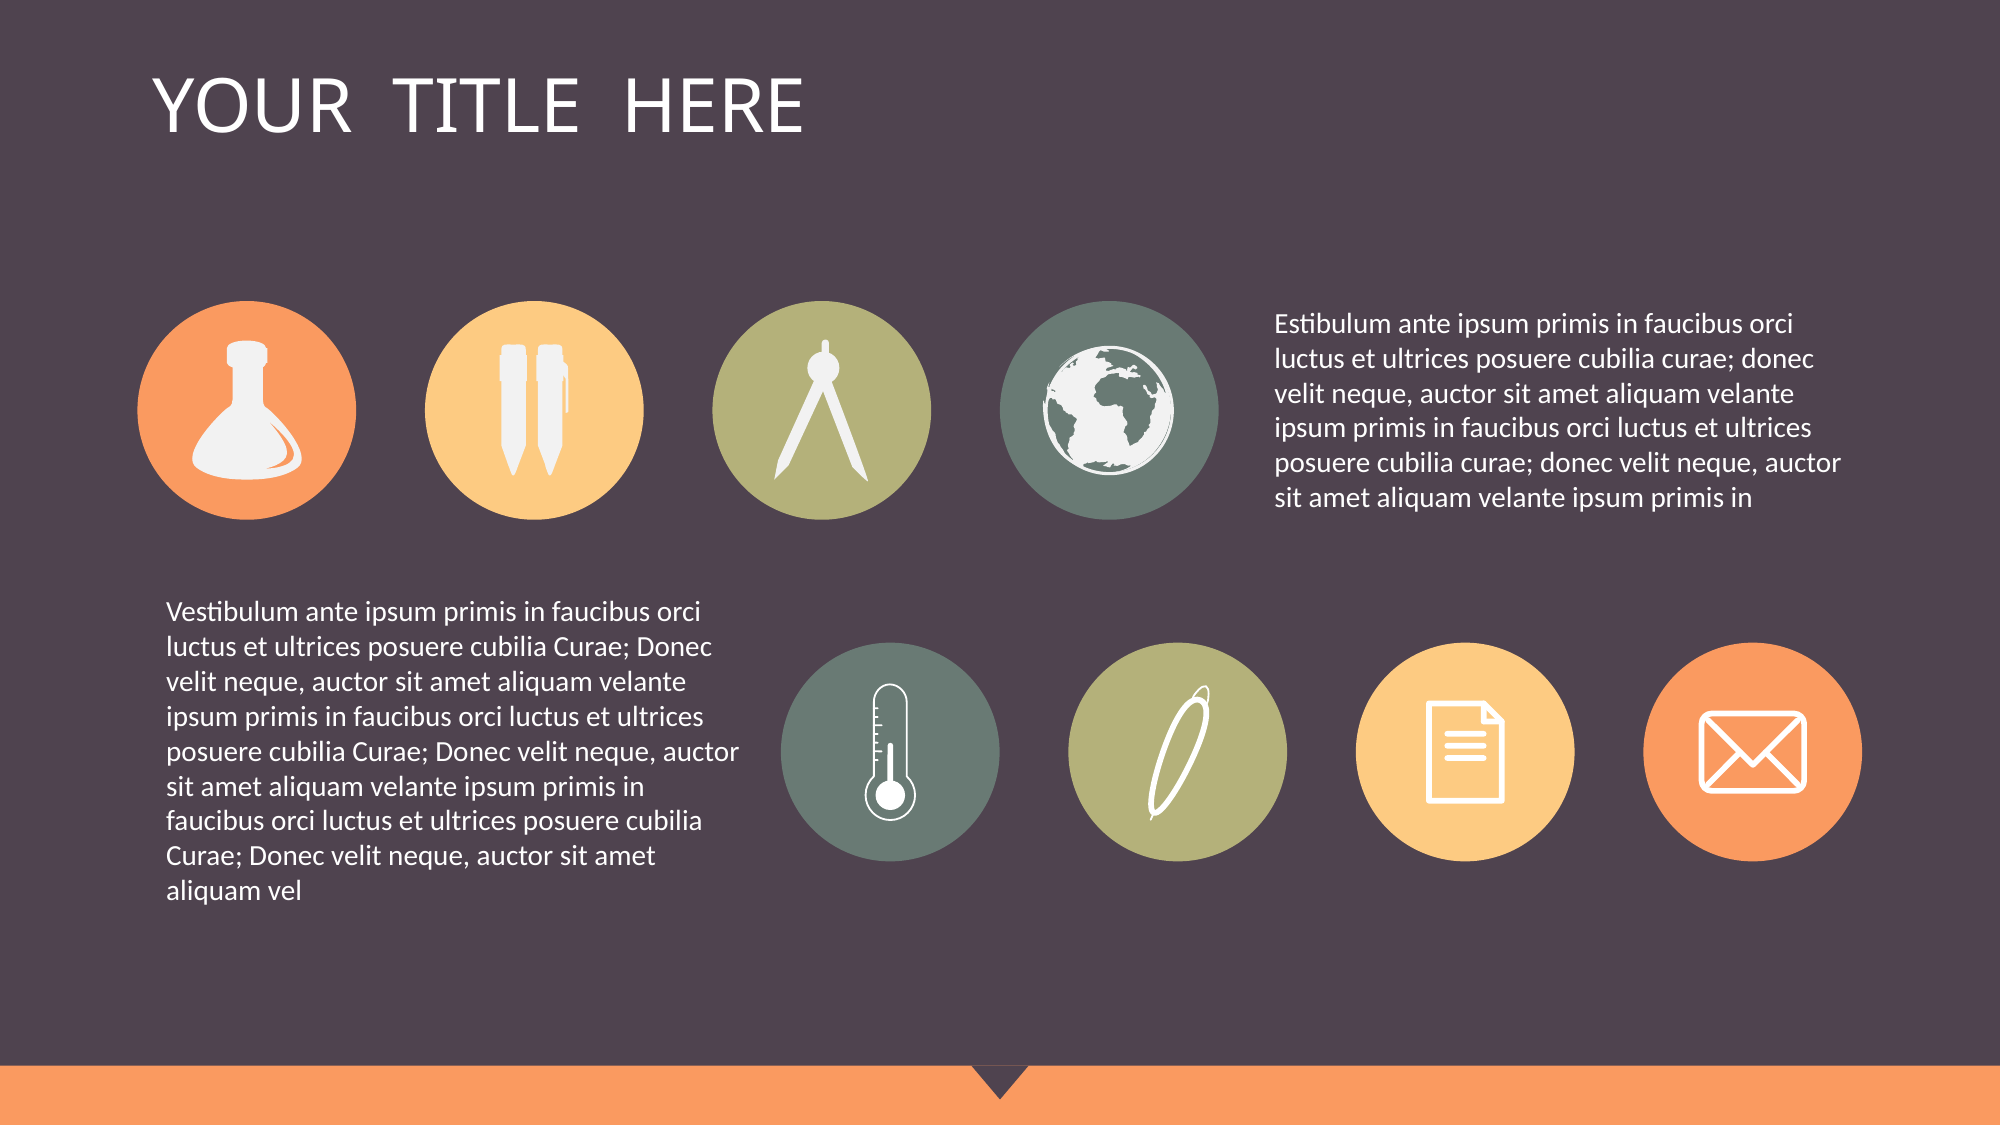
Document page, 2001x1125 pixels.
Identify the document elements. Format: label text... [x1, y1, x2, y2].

text_box [998, 299, 1220, 521]
text_box Vestibulum ante ipsum primis in faucibus orci luctus et ultrices posuere cubilia Curae; Donec velit neque, auctor sit amet aliquam velante ipsum primis in faucibus orci luctus et ultrices posuere cubilia Curae; Donec velit neque, auctor sit amet aliquam velante ipsum primis in faucibus orci luctus et ultrices posuere cubilia Curae; Donec velit neque, auctor sit amet aliquam vel [151, 584, 763, 914]
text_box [1701, 713, 1805, 791]
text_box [865, 684, 916, 821]
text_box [1145, 684, 1210, 820]
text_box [499, 342, 569, 478]
text_box [136, 299, 358, 521]
text_box [711, 299, 933, 521]
title Your Title Here [137, 59, 1863, 278]
text_box [192, 340, 302, 480]
text_box Estibulum ante ipsum primis in faucibus orci luctus et ultrices posuere cubilia curae; donec velit neque, auctor sit amet aliquam velante ipsum primis in faucibus orci luctus et ultrices posuere cubilia curae; donec velit neque, auctor sit amet aliquam velante ipsum primis in [1259, 296, 1871, 522]
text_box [1036, 345, 1182, 476]
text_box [780, 642, 1863, 862]
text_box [774, 339, 870, 482]
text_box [1428, 703, 1502, 801]
text_box [423, 299, 645, 521]
